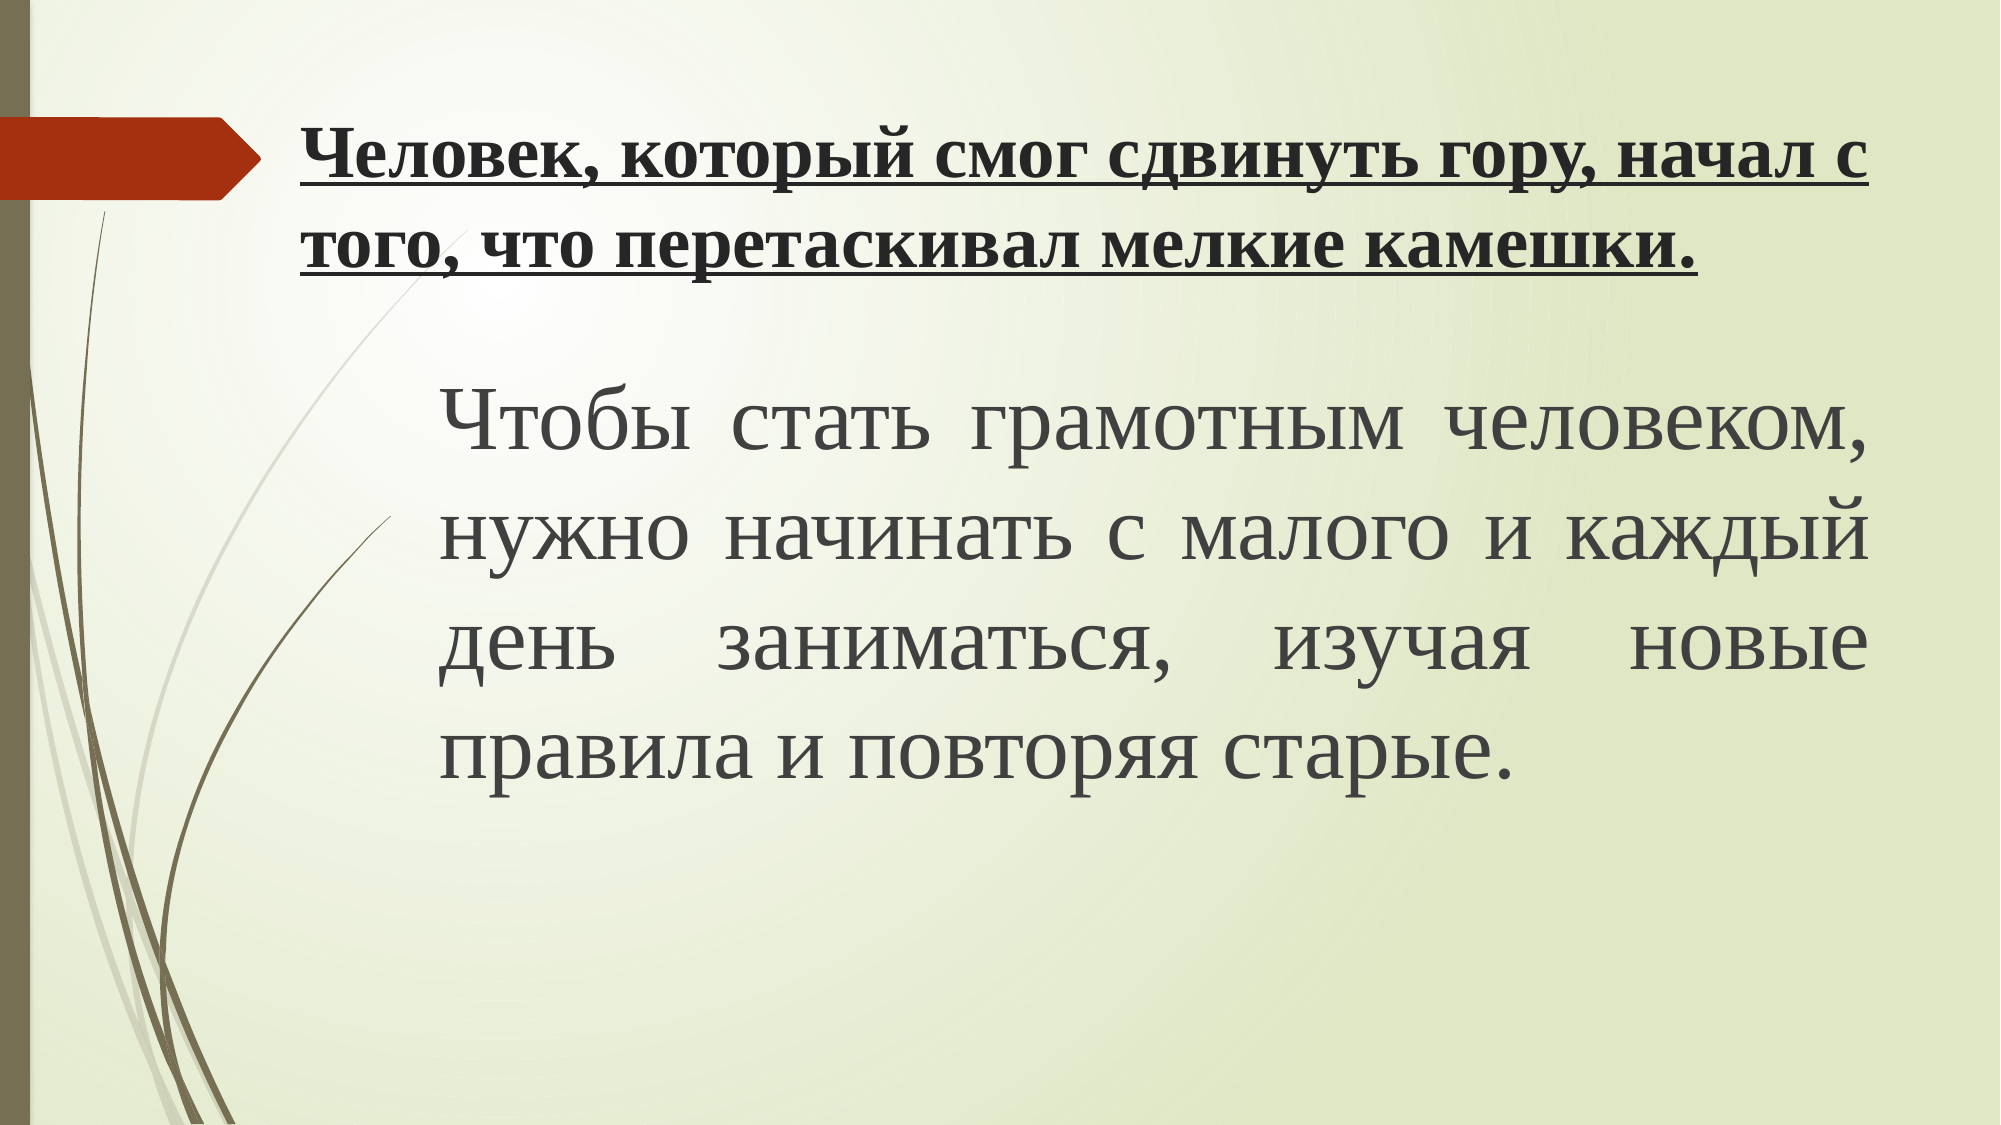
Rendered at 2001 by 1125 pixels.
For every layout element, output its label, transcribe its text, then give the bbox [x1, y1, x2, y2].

list Чтобы стать грамотным человеком, нужно начинать с малого и каждый день заниматься, изучая новые правила и повторяя старые. [424, 350, 1888, 970]
title Человек, который смог сдвинуть гору, начал с того, что перетаскивал мелкие камешки. [285, 94, 1888, 387]
